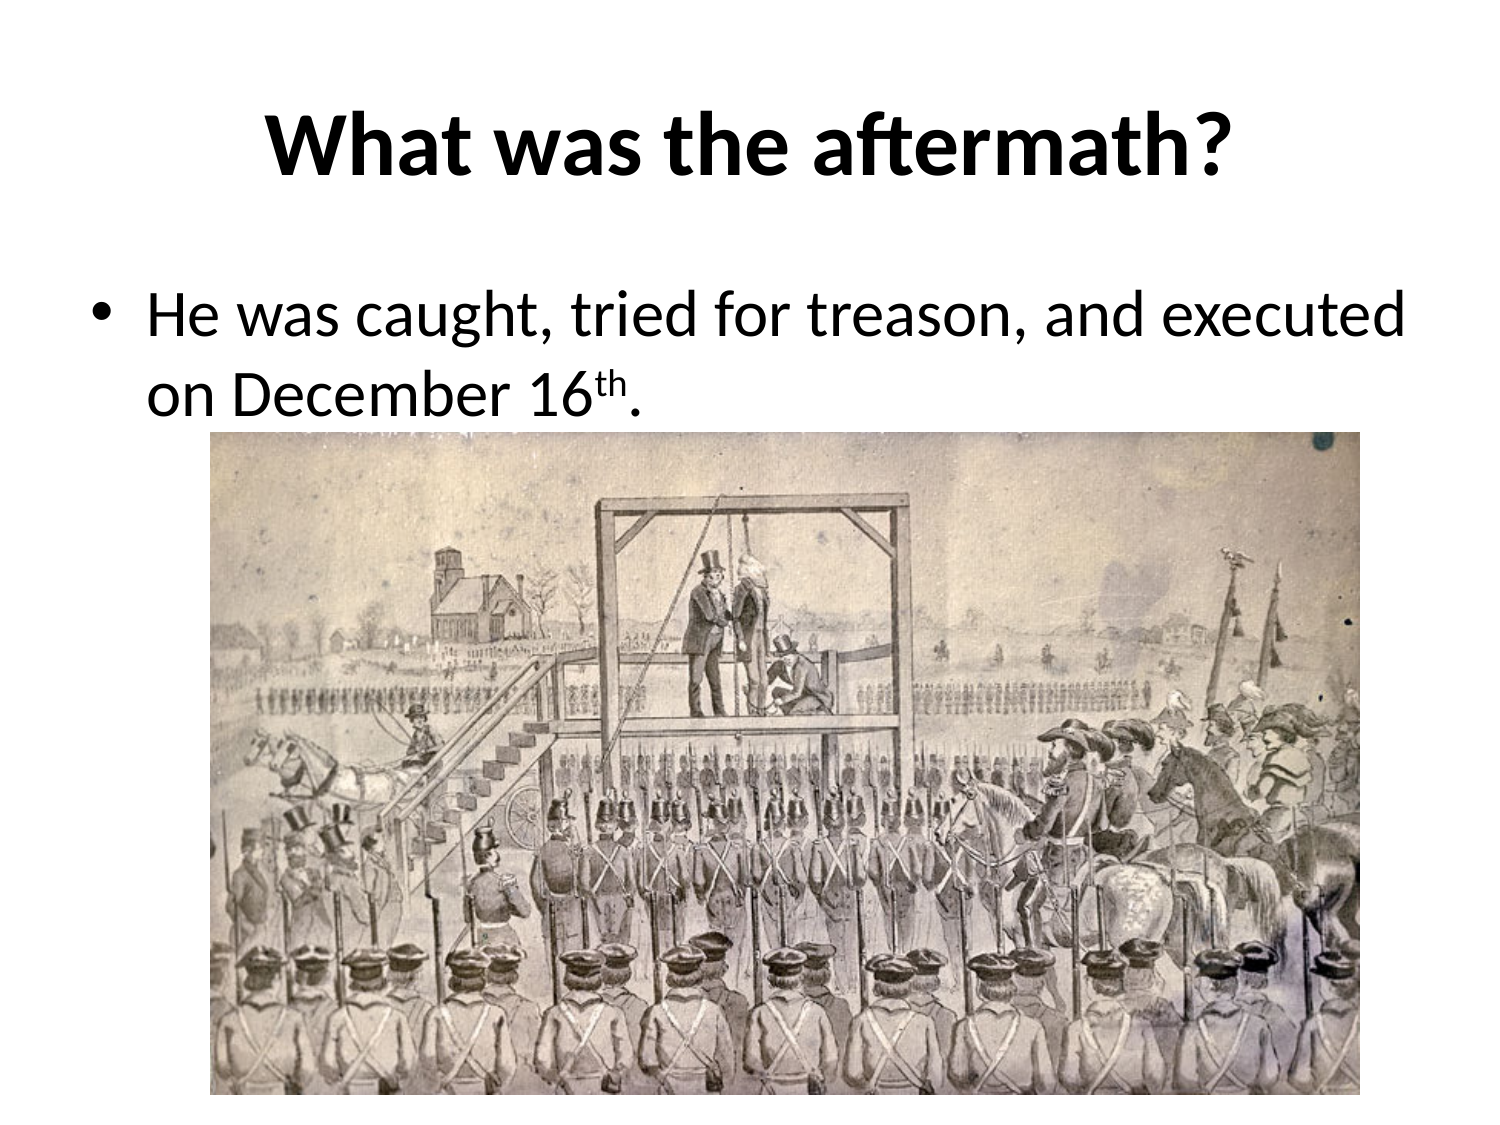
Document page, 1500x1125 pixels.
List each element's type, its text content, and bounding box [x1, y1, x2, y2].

picture [210, 432, 1360, 1096]
title What was the aftermath? [75, 45, 1425, 233]
list He was caught, tried for treason, and executed on December 16th. [75, 262, 1425, 1005]
